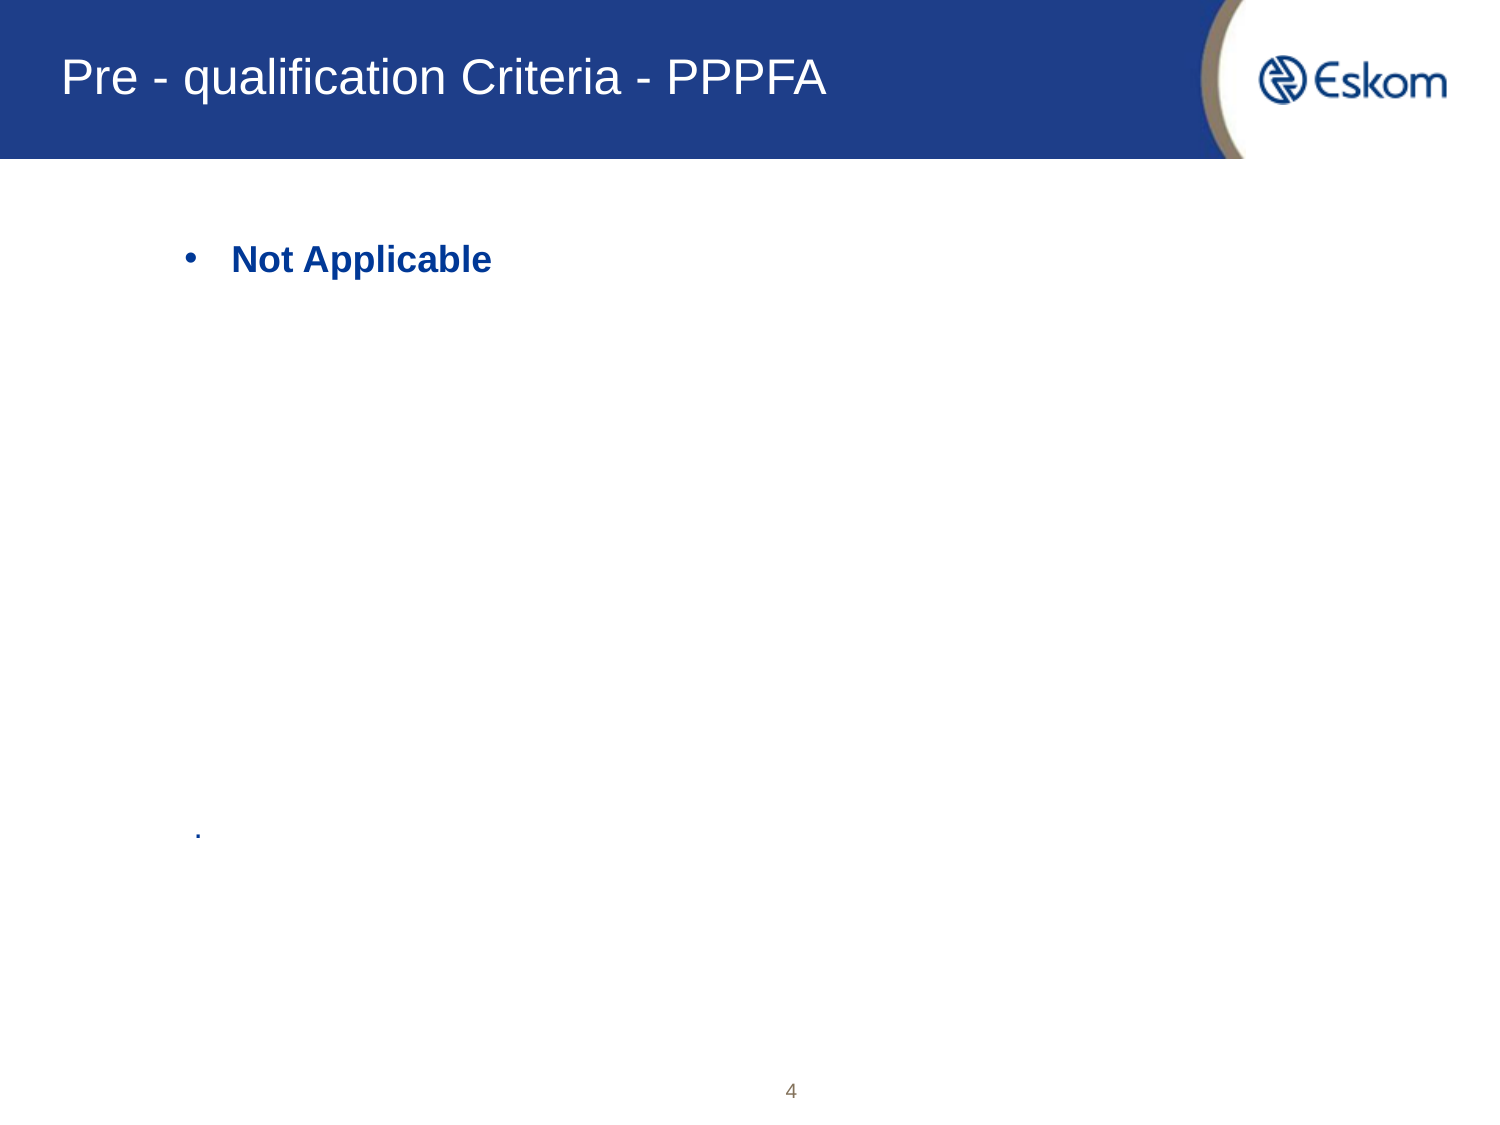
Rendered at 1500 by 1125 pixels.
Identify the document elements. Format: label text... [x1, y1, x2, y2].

picture [1257, 55, 1450, 105]
text_box Not Applicable . [169, 177, 1349, 852]
title Pre - qualification Criteria - PPPFA [32, 53, 1179, 106]
slide_number 4 [643, 1058, 798, 1103]
picture [0, 0, 1246, 159]
